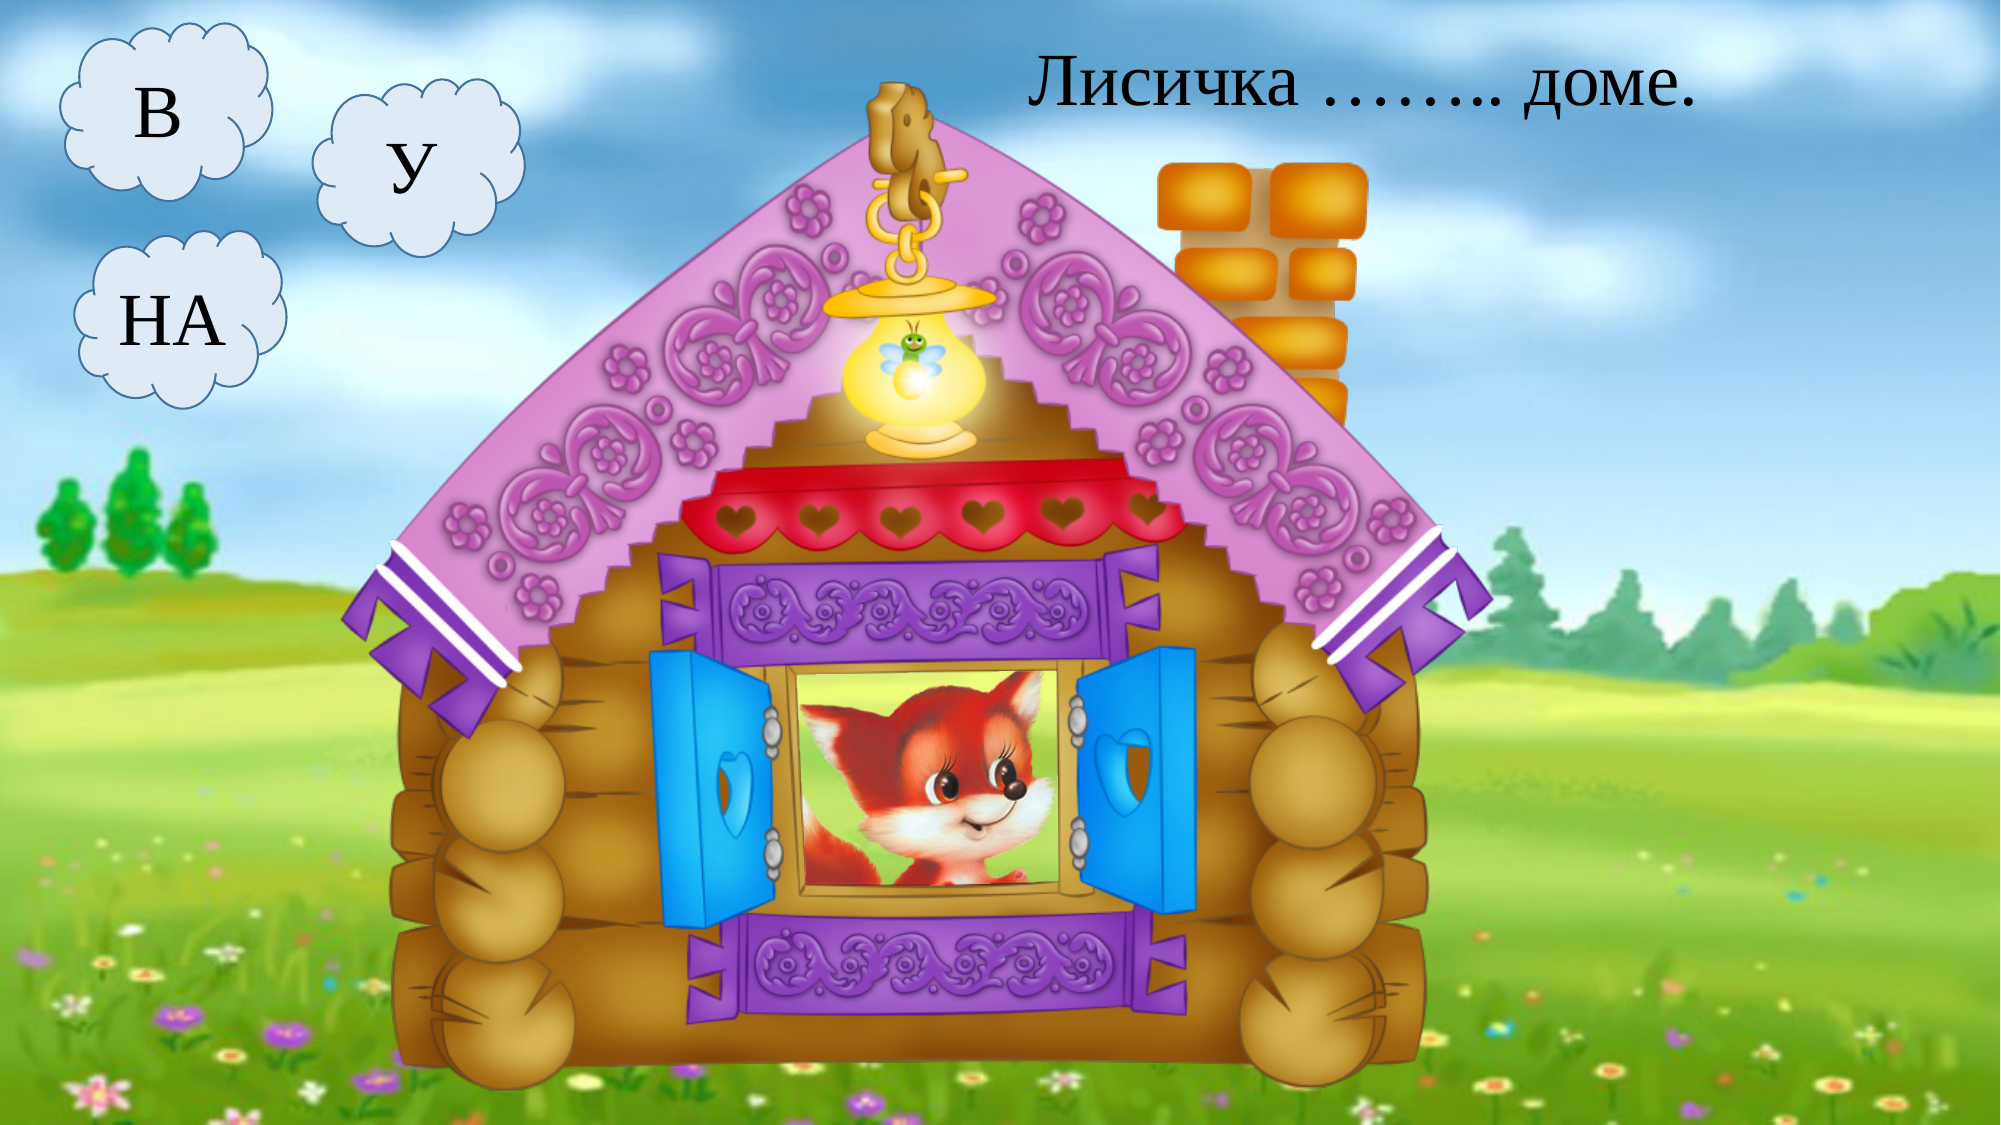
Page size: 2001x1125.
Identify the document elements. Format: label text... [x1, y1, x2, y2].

text_box НА [73, 229, 288, 410]
text_box Лисичка …….. доме. [1496, 22, 1876, 128]
picture [0, 0, 2001, 1125]
text_box В [59, 22, 274, 203]
text_box У [311, 140, 324, 220]
